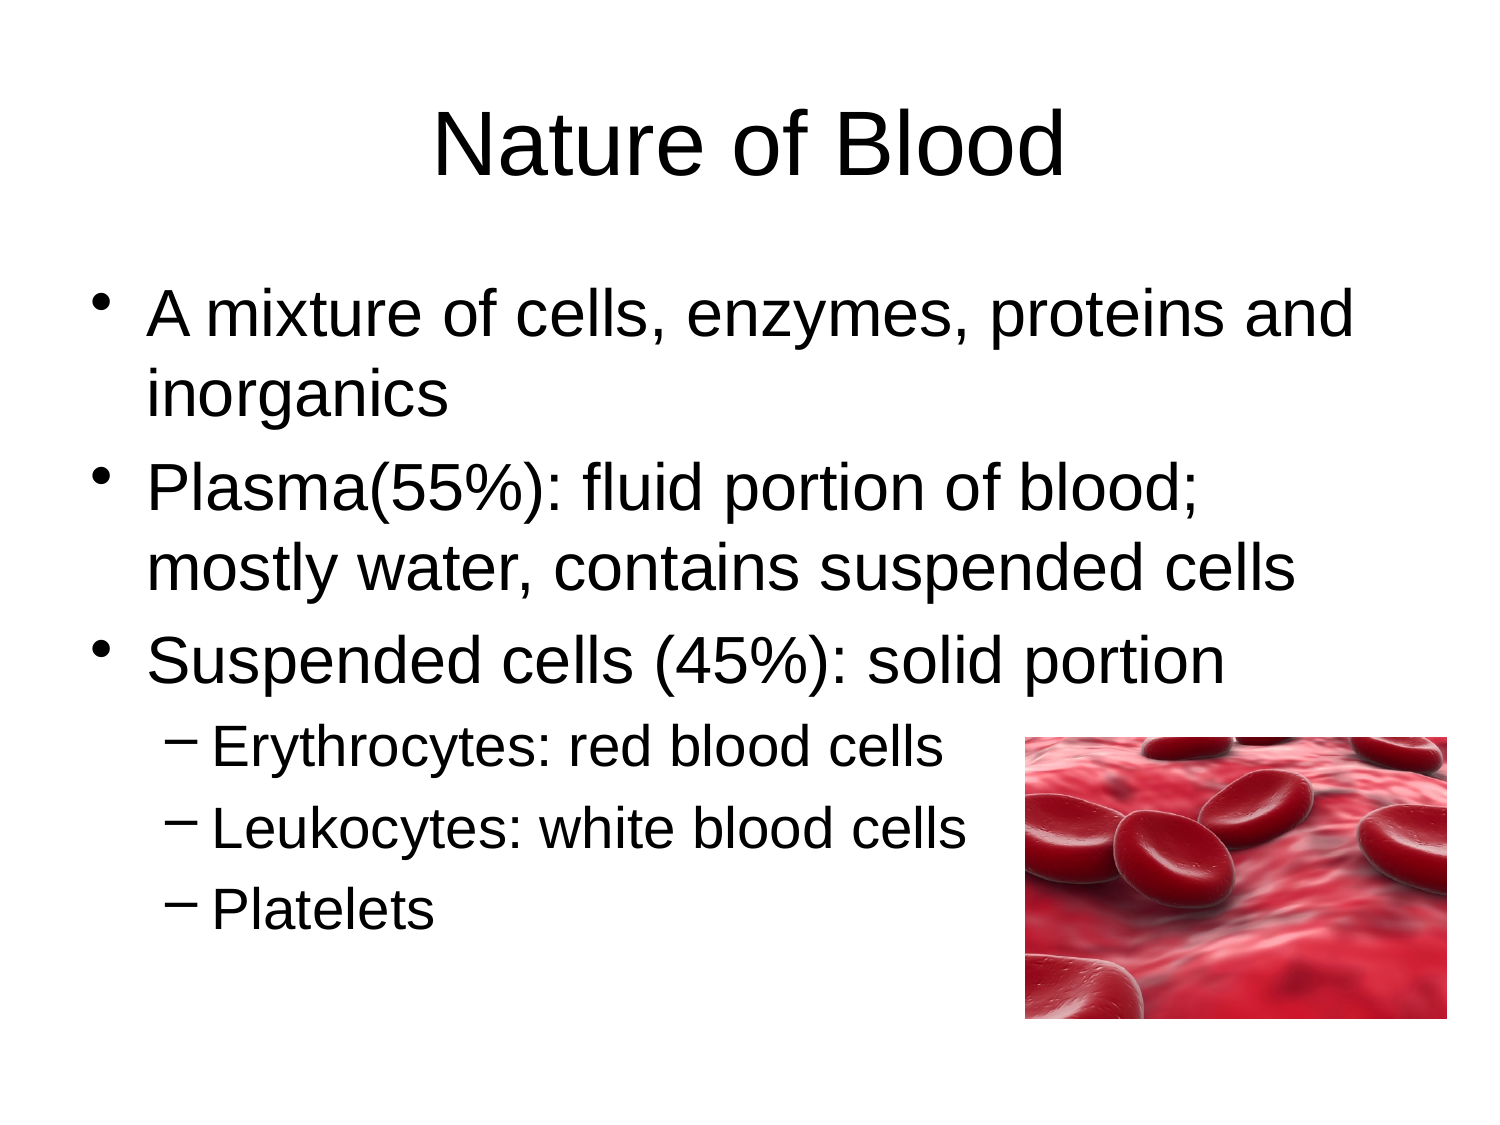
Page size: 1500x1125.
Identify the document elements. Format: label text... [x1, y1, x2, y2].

title Nature of Blood [75, 45, 1425, 233]
list A mixture of cells, enzymes, proteins and inorganics Plasma(55%): fluid portion of blood; mostly water, contains suspended cells Suspended cells (45%): solid portion Erythrocytes: red blood cells Leukocytes: white blood cells Platelets [75, 262, 1425, 1005]
picture [1024, 737, 1447, 1019]
